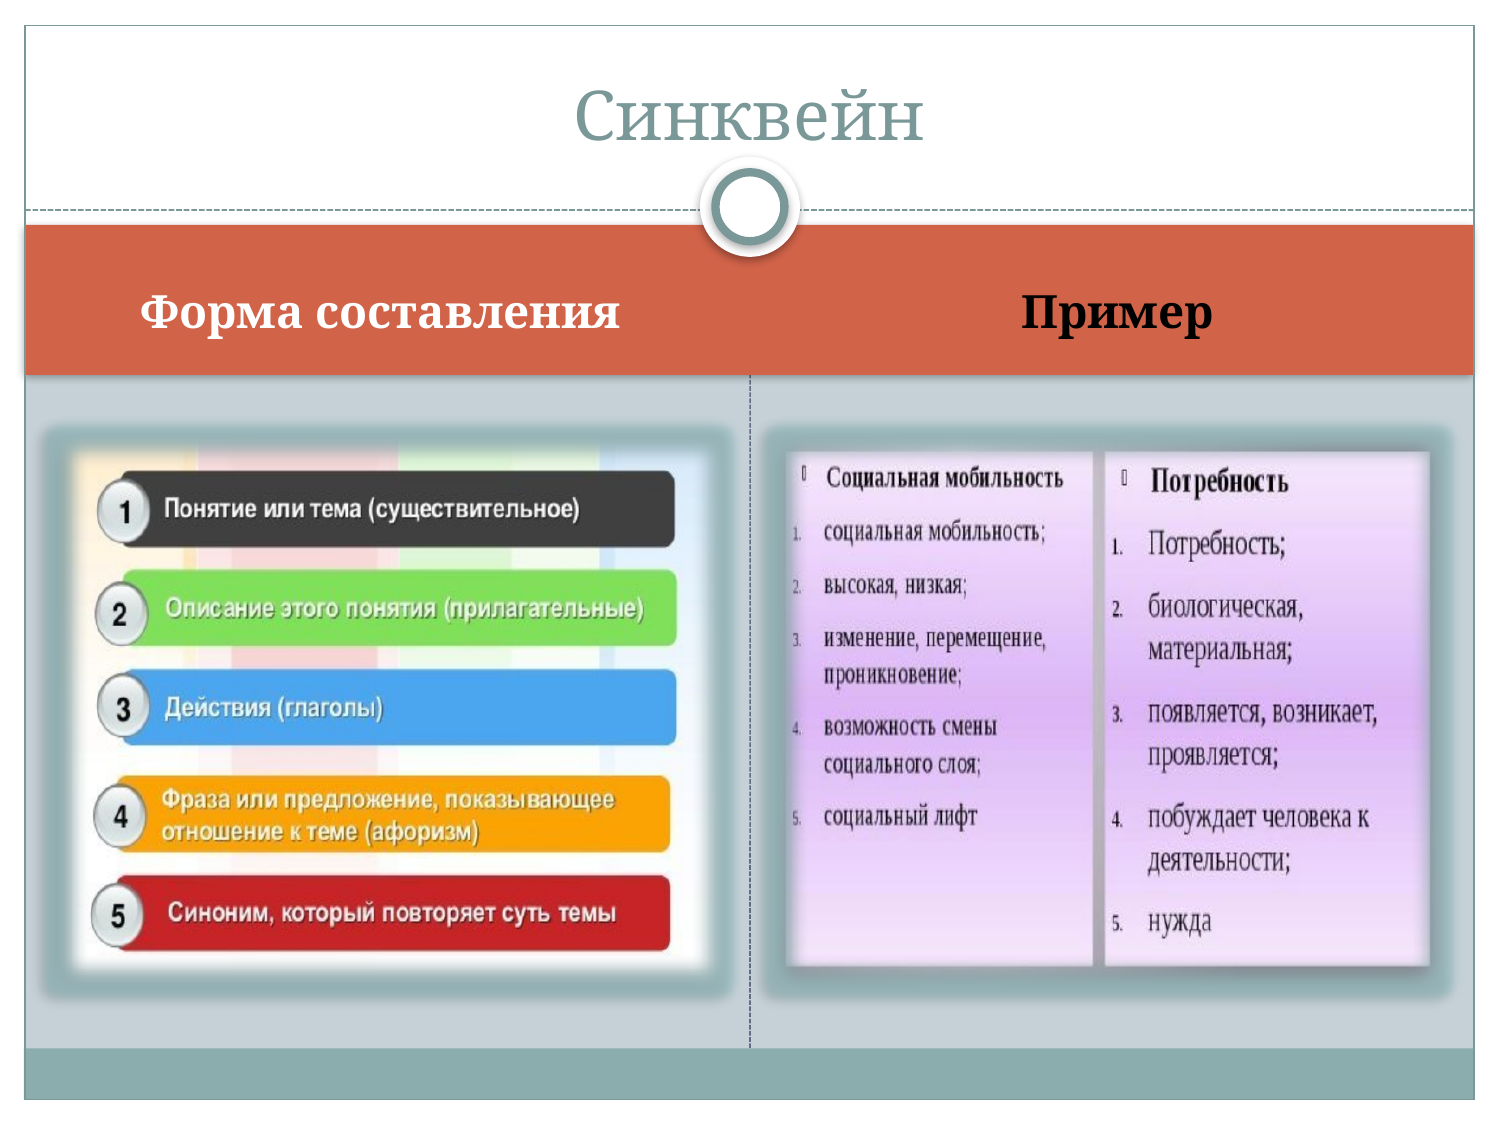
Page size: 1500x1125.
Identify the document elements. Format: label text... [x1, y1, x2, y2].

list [773, 432, 1448, 988]
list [52, 432, 727, 988]
list Форма составления [48, 249, 714, 371]
title Синквейн [49, 37, 1450, 162]
list Пример [785, 249, 1450, 371]
